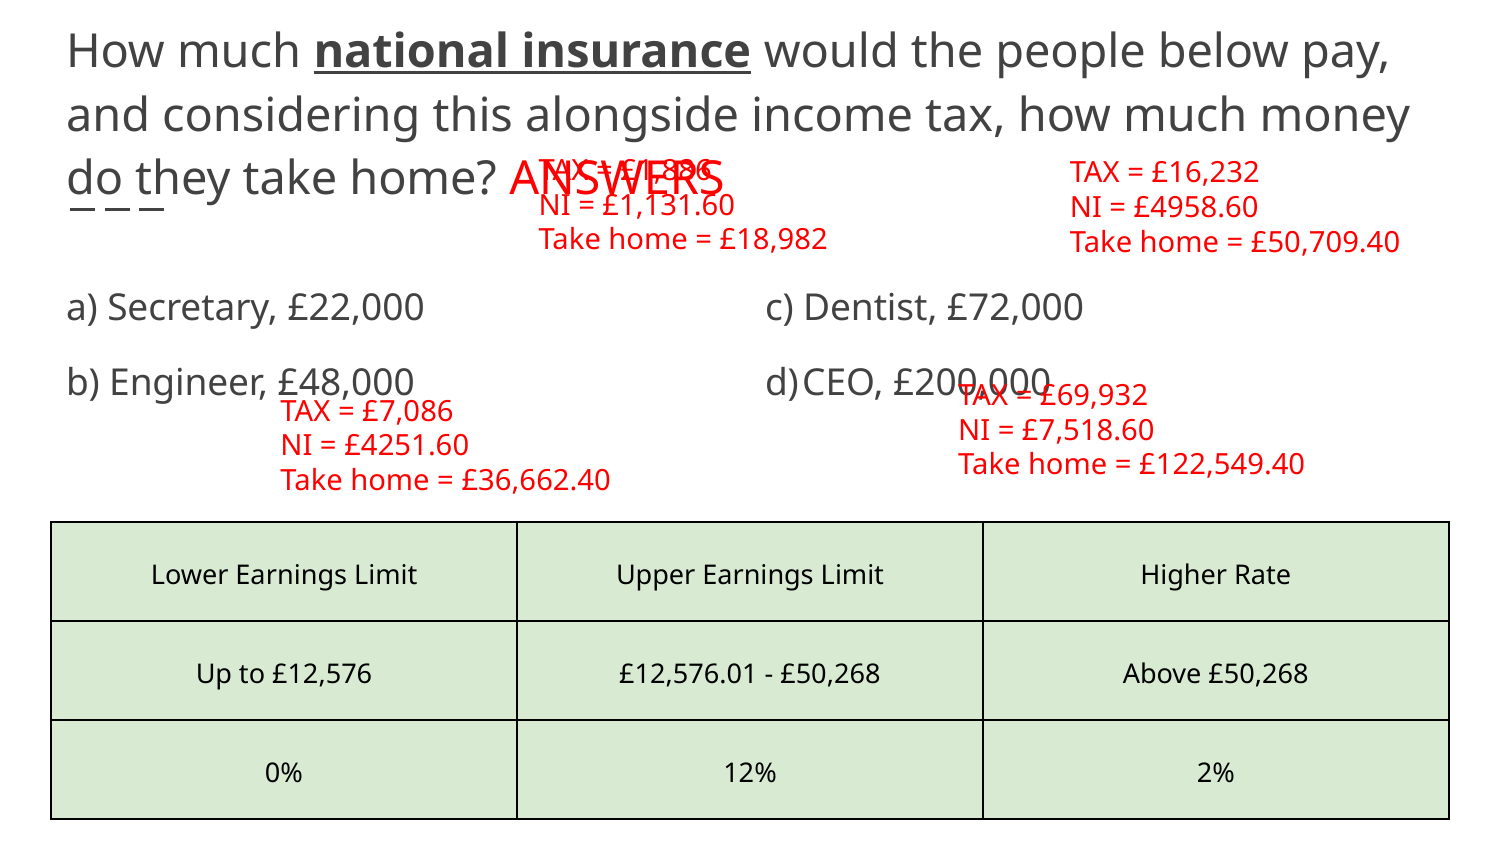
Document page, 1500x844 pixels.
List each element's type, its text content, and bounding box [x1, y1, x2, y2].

table_header Lower Earnings Limit [52, 523, 516, 620]
text_box TAX = £7,086 NI = £4251.60 Take home = £36,662.40 [265, 376, 785, 512]
list a) Secretary, £22,000 b) Engineer, £48,000 [51, 240, 750, 422]
title How much national insurance would the people below pay, and considering this alongside income tax, how much money do they take home? ANSWERS [51, 0, 1449, 224]
table_cell Up to £12,576 [52, 622, 516, 719]
table_header Higher Rate [984, 523, 1448, 620]
table_cell 12% [518, 721, 982, 818]
table_cell 2% [984, 721, 1448, 818]
text_box TAX = £16,232 NI = £4958.60 Take home = £50,709.40 [1054, 138, 1500, 274]
table_cell Above £50,268 [984, 622, 1448, 719]
text_box TAX = £1,886 NI = £1,131.60 Take home = £18,982 [523, 135, 932, 271]
table_cell £12,576.01 - £50,268 [518, 622, 982, 719]
list c) Dentist, £72,000 d) CEO, £200,000 [750, 240, 1449, 422]
table_header Upper Earnings Limit [518, 523, 982, 620]
text_box TAX = £69,932 NI = £7,518.60 Take home = £122,549.40 [943, 360, 1449, 496]
table_cell 0% [52, 721, 516, 818]
